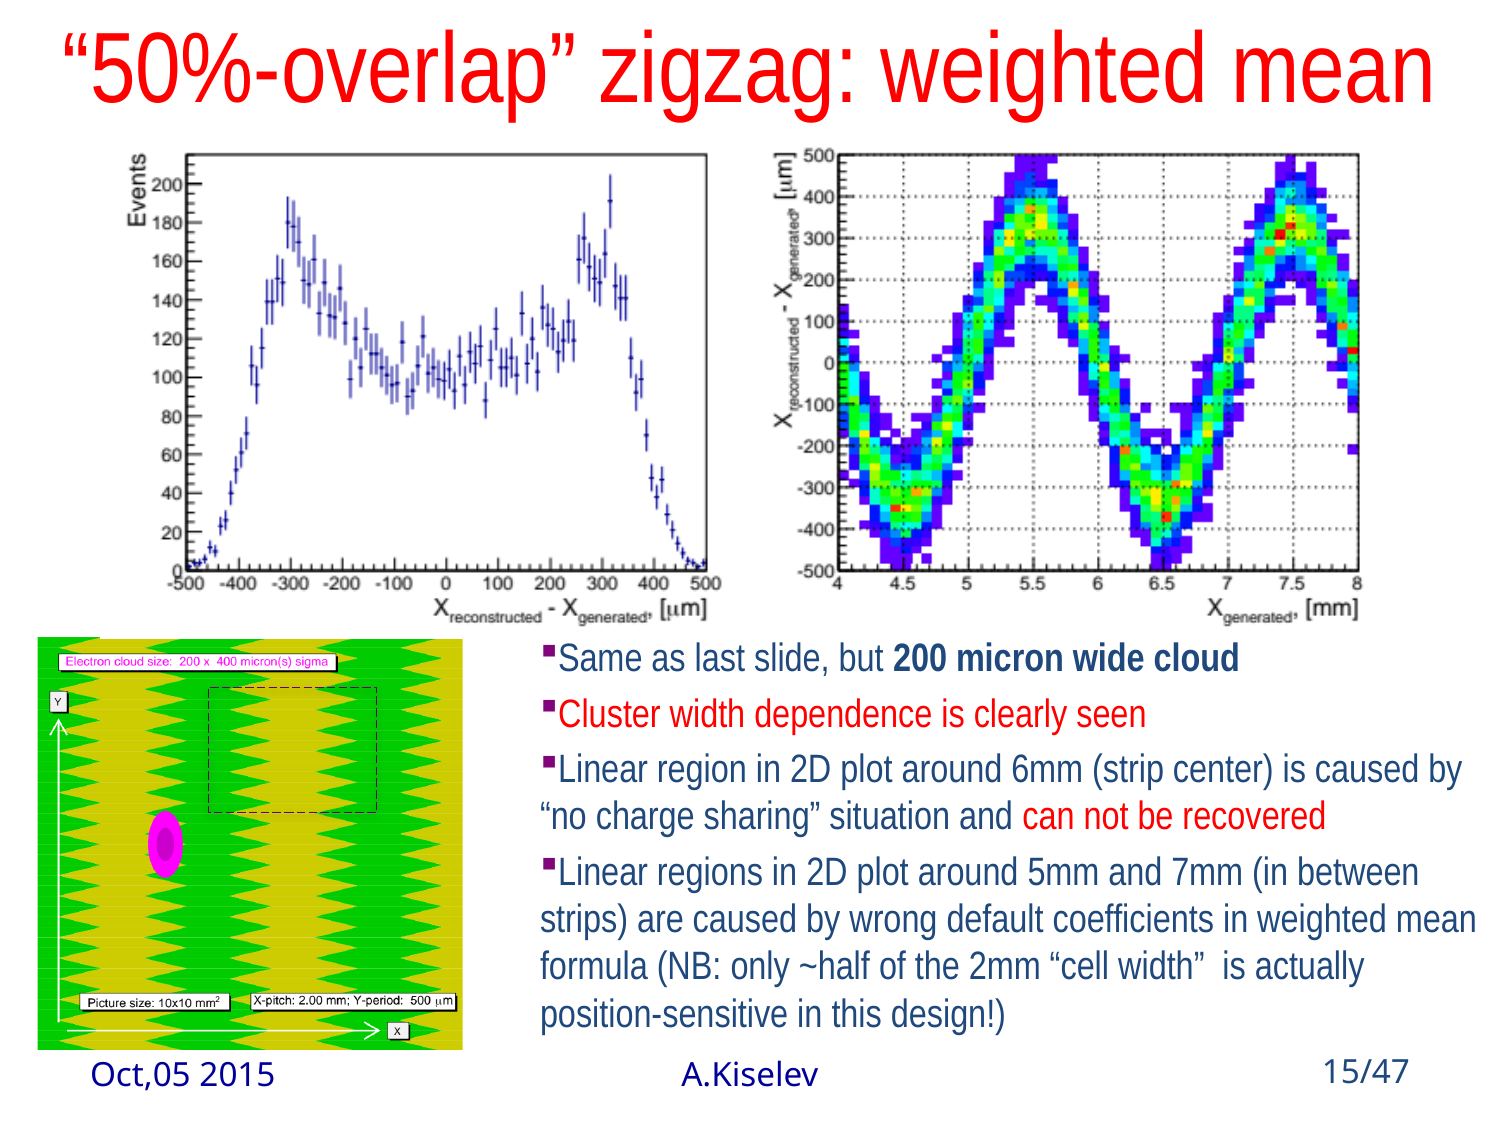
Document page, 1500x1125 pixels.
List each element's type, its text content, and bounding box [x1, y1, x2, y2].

footer A.Kiselev [512, 1042, 988, 1103]
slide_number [75, 1060, 425, 1103]
picture [37, 124, 1400, 1051]
title “50%-overlap” zigzag: weighted mean [0, 0, 1500, 125]
slide_number 15/47 [1074, 1075, 1425, 1103]
text_box Same as last slide, but 200 micron wide cloud Cluster width dependence is clearly seen Linear region in 2D plot around 6mm (strip center) is caused by “no charge sharing” situation and can not be recovered Linear regions in 2D plot around 5mm and 7mm (in between strips) are caused by wrong default coefficients in weighted mean formula (NB: only ~half of the 2mm “cell width” is actually position-sensitive in this design!) [524, 624, 1500, 1075]
